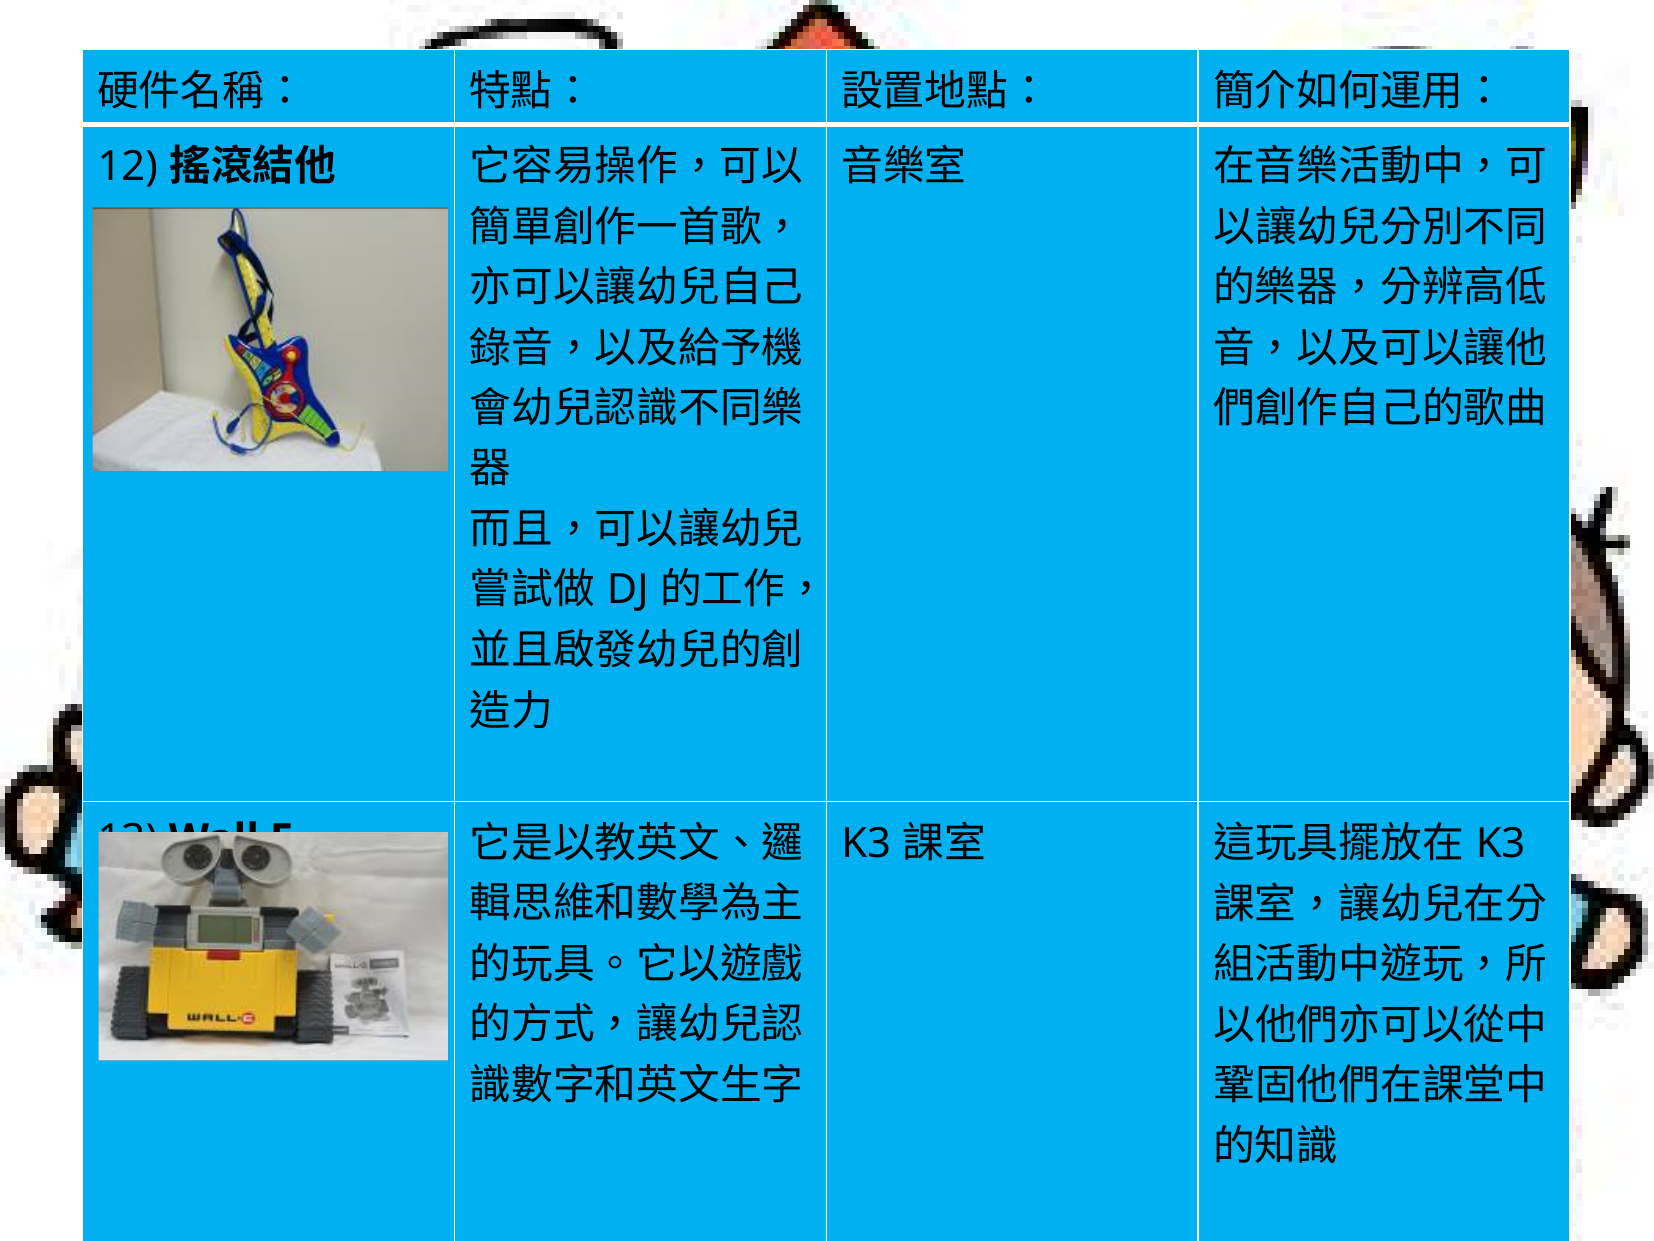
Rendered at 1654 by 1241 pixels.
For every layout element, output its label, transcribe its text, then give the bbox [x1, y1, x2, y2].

picture [0, 0, 1654, 1241]
table_header 硬件名稱： [83, 50, 454, 122]
table_cell 這玩具擺放在K3課室，讓幼兒在分組活動中遊玩，所以他們亦可以從中鞏固他們在課堂中的知識 [1199, 802, 1569, 1241]
table_cell 13) Wall E Learning Laptop [83, 802, 454, 1241]
picture [93, 208, 447, 470]
table_cell K3課室 [827, 802, 1197, 1241]
table_cell 12)搖滾結他 [83, 127, 454, 801]
table_header 設置地點： [827, 50, 1197, 122]
table_cell 在音樂活動中，可以讓幼兒分別不同的樂器，分辨高低音，以及可以讓他們創作自己的歌曲 [1199, 127, 1569, 801]
table_header 簡介如何運用： [1199, 50, 1569, 122]
table_cell 它容易操作，可以簡單創作一首歌，亦可以讓幼兒自己錄音，以及給予機會幼兒認識不同樂器 而且，可以讓幼兒嘗試做DJ的工作，並且啟發幼兒的創造力 [455, 127, 826, 801]
table_cell 音樂室 [827, 127, 1197, 801]
picture [99, 832, 447, 1060]
table_cell 它是以教英文、邏輯思維和數學為主的玩具。它以遊戲的方式，讓幼兒認識數字和英文生字 [455, 802, 826, 1241]
table_header 特點： [455, 50, 826, 122]
